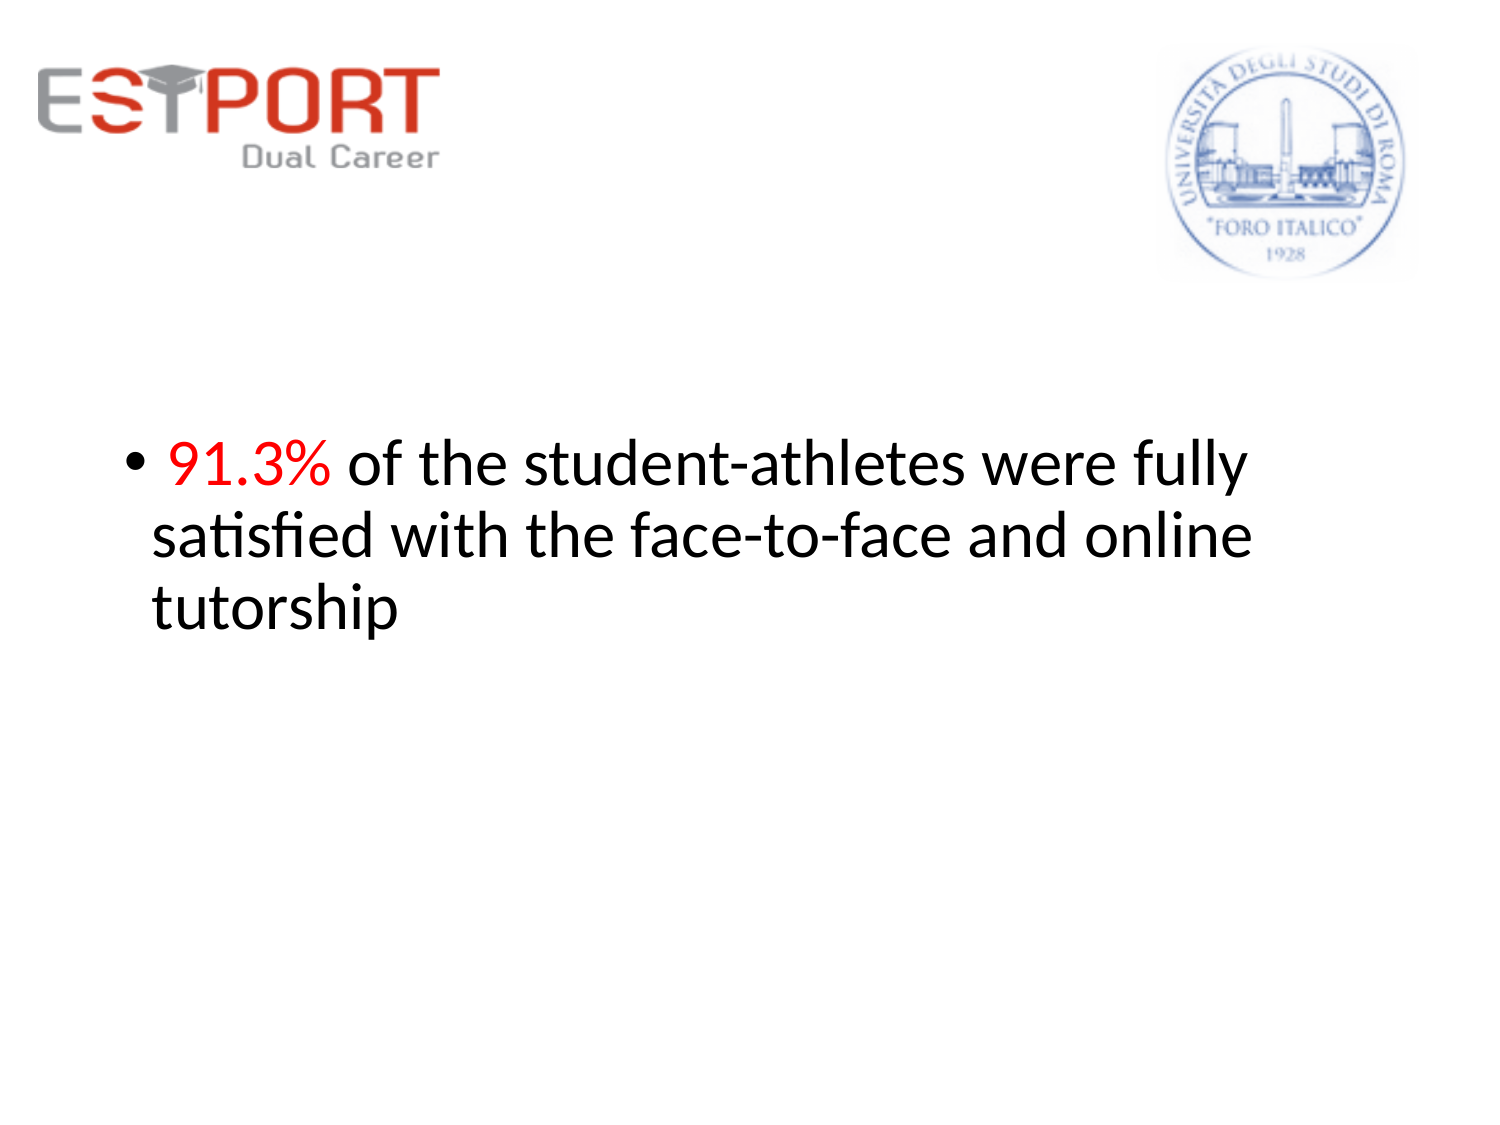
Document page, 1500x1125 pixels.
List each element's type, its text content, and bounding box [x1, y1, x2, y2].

picture [1155, 42, 1420, 284]
picture [37, 19, 445, 200]
list 91.3% of the student-athletes were fully satisfied with the face-to-face and online tutorship [108, 420, 1403, 779]
